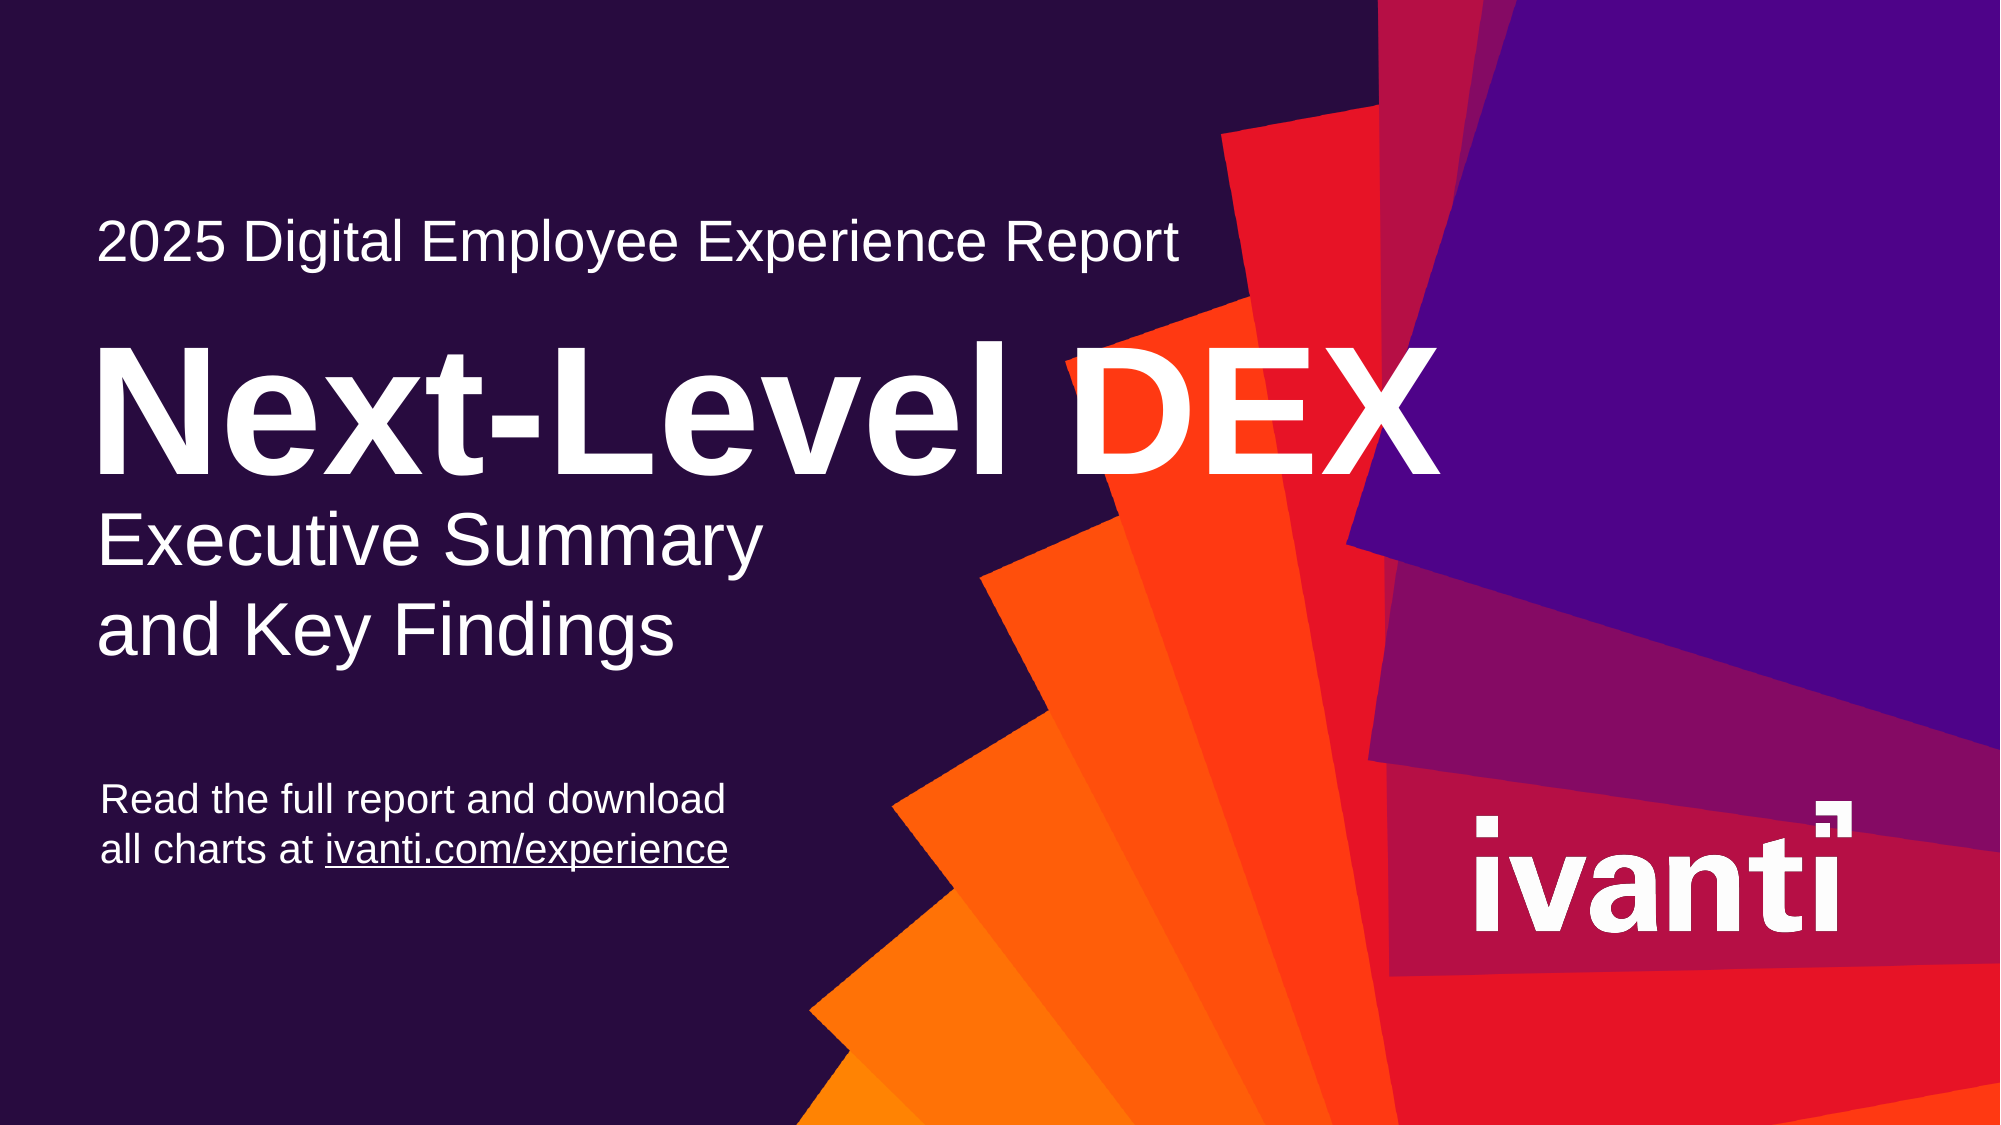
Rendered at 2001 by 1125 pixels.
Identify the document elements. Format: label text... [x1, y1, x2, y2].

picture [0, 0, 2000, 1125]
text_box Executive Summary and Key Findings [81, 482, 1340, 678]
list Read the full report and download all charts at ivanti.com/experience [99, 751, 1176, 893]
list Next-Level DEX [73, 283, 1472, 483]
text_box 2025 Digital Employee Experience Report [81, 195, 1985, 281]
